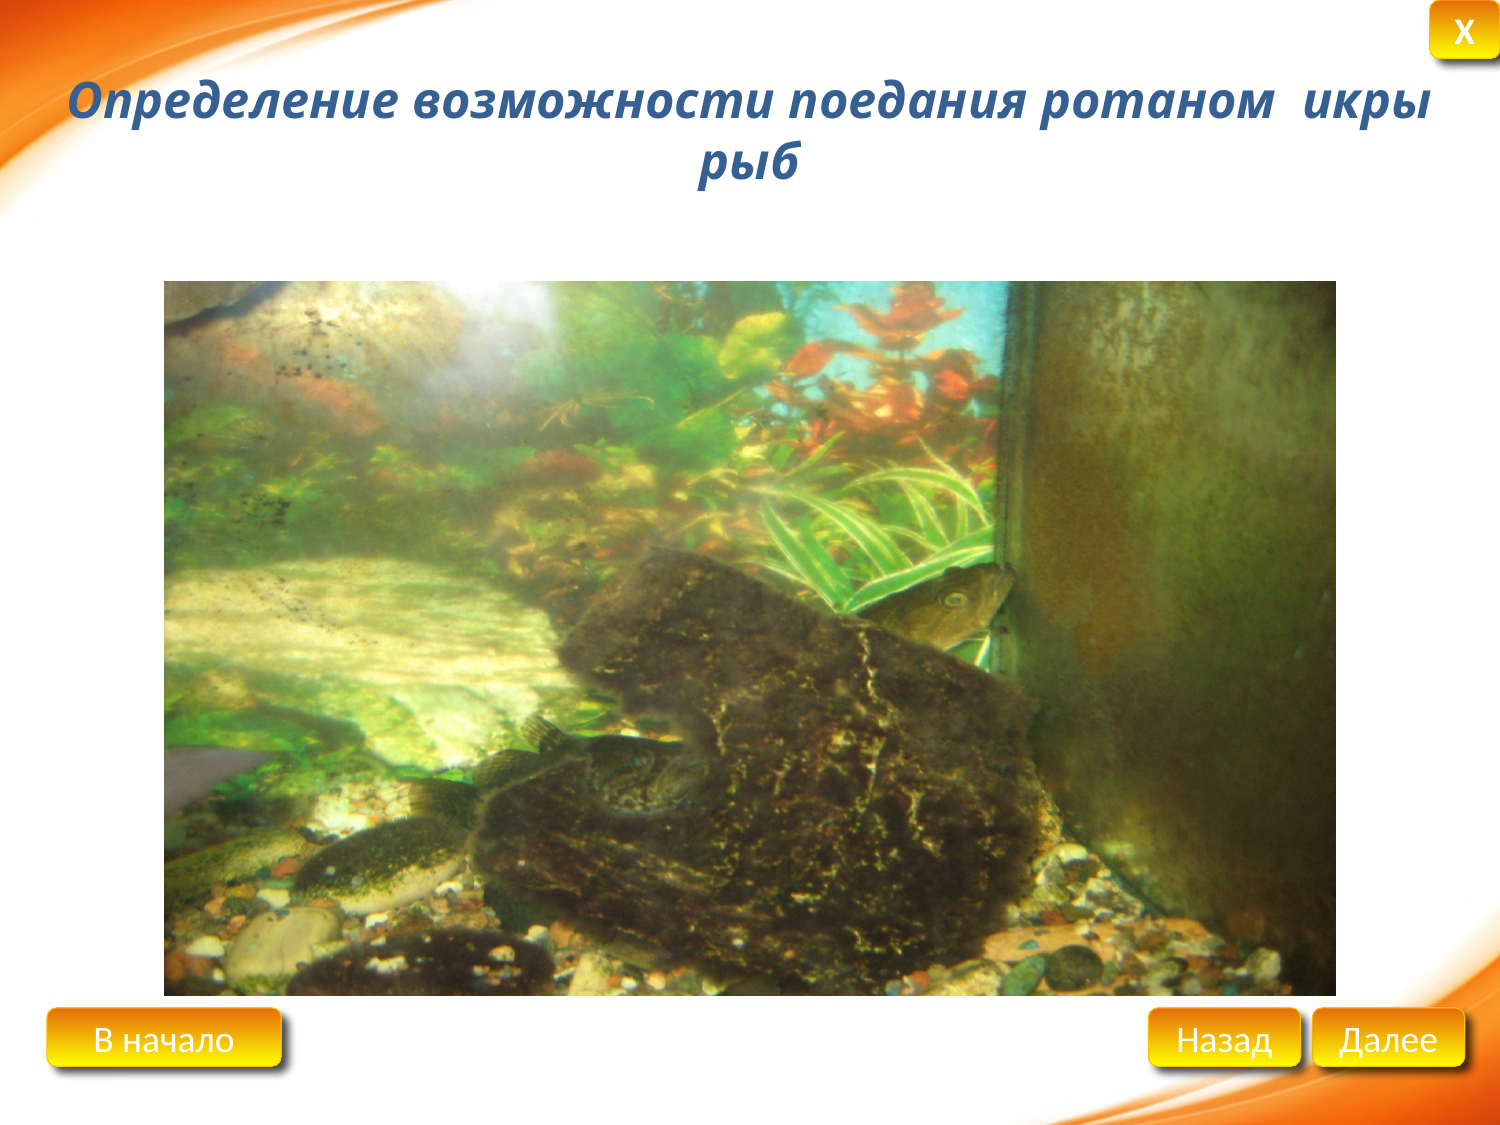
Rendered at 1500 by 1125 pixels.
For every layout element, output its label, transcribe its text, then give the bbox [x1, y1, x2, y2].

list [163, 280, 1337, 997]
title Определение возможности поедания ротаном икры рыб [0, 0, 1500, 259]
picture [0, 259, 1500, 1125]
